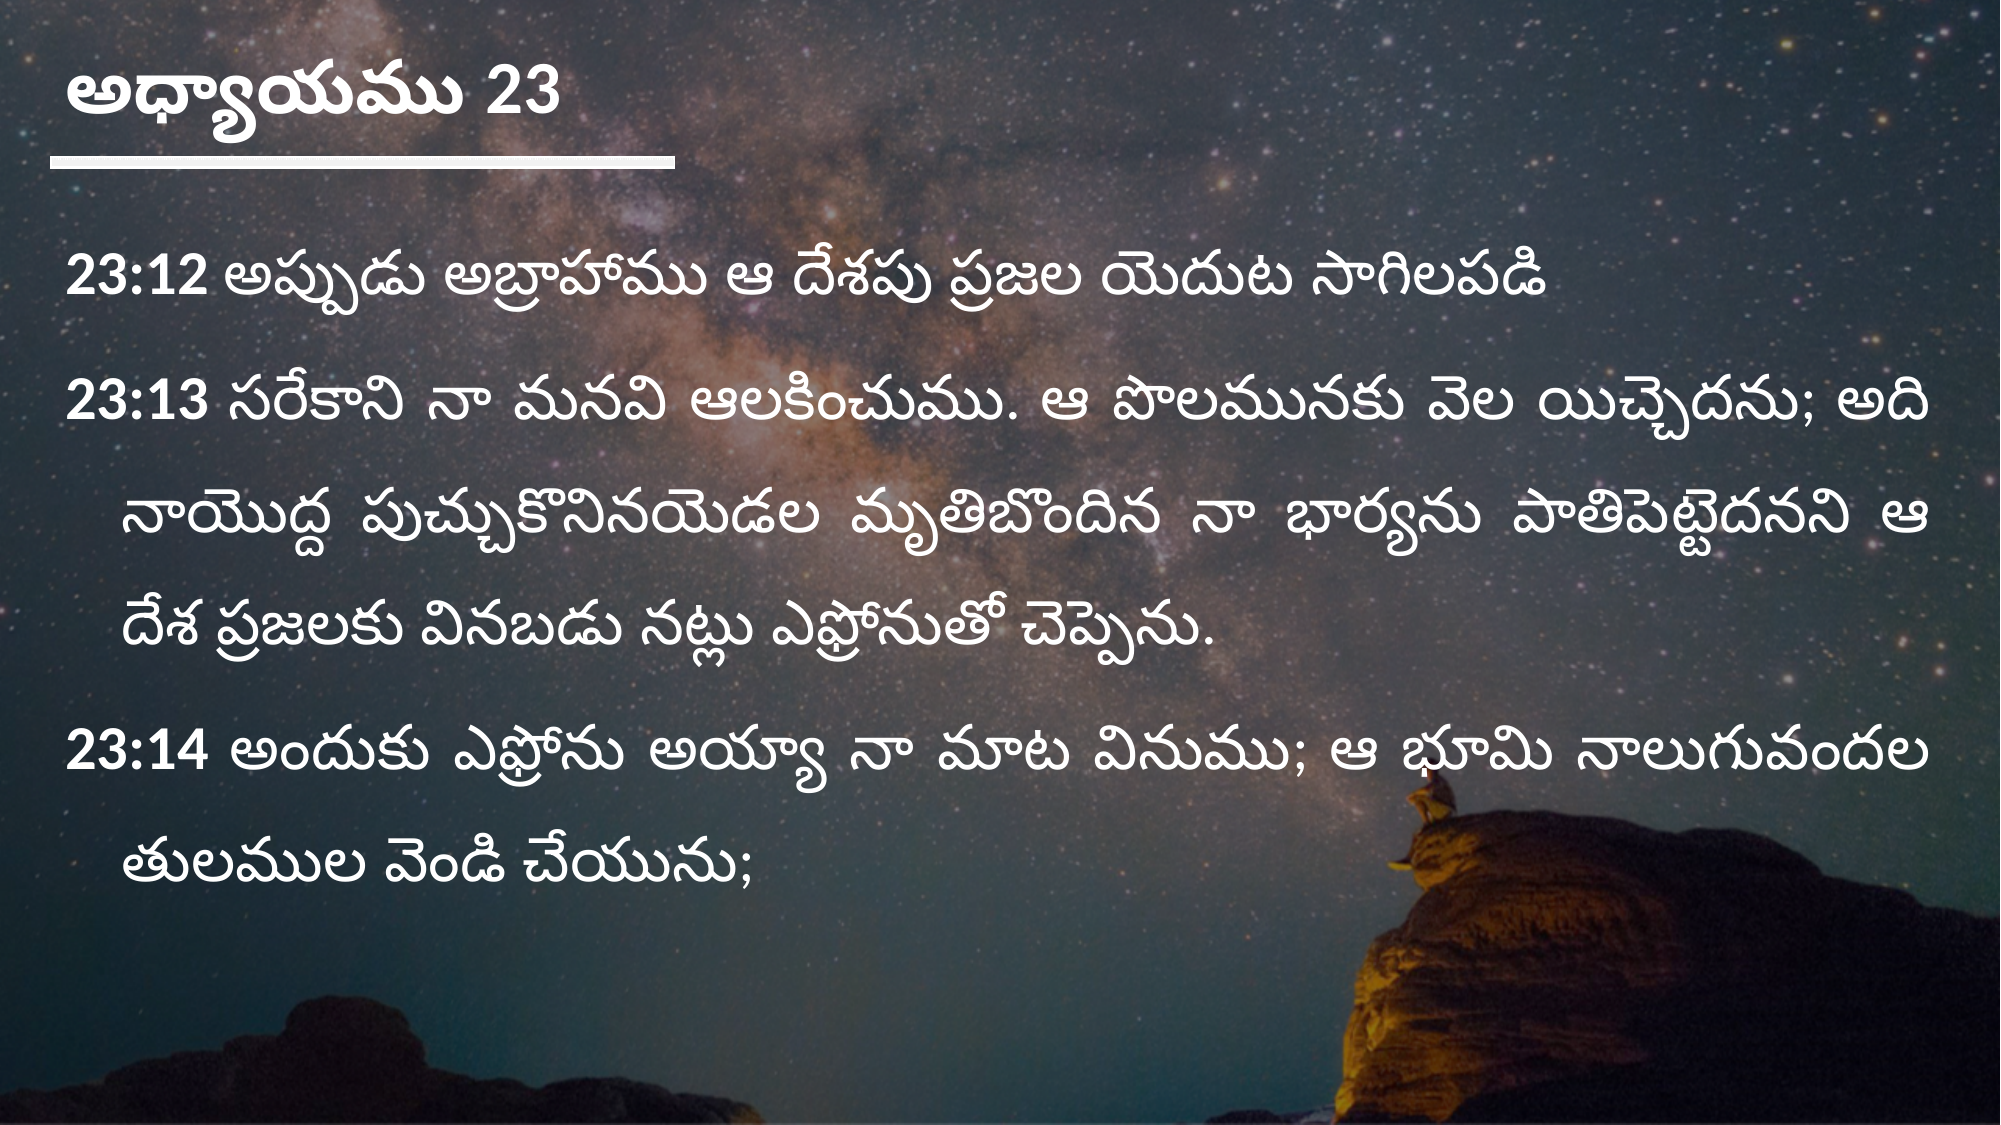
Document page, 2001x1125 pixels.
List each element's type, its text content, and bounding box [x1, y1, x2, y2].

title అధ్యాయము 23 [50, 0, 1925, 167]
list 23:12 అప్పుడు అబ్రాహాము ఆ దేశపు ప్రజల యెదుట సాగిలపడి 23:13 సరేకాని నా మనవి ఆలకించుము. ఆ పొలమునకు వెల యిచ్చెదను; అది నాయొద్ద పుచ్చుకొనినయెడల మృతిబొందిన నా భార్యను పాతిపెట్టెదనని ఆ దేశ ప్రజలకు వినబడు నట్లు ఎఫ్రోనుతో చెప్పెను. 23:14 అందుకు ఎఫ్రోను అయ్యా నా మాట వినుము; ఆ భూమి నాలుగువందల తులముల వెండి చేయును; [50, 187, 1946, 1063]
picture [0, 0, 2000, 1125]
